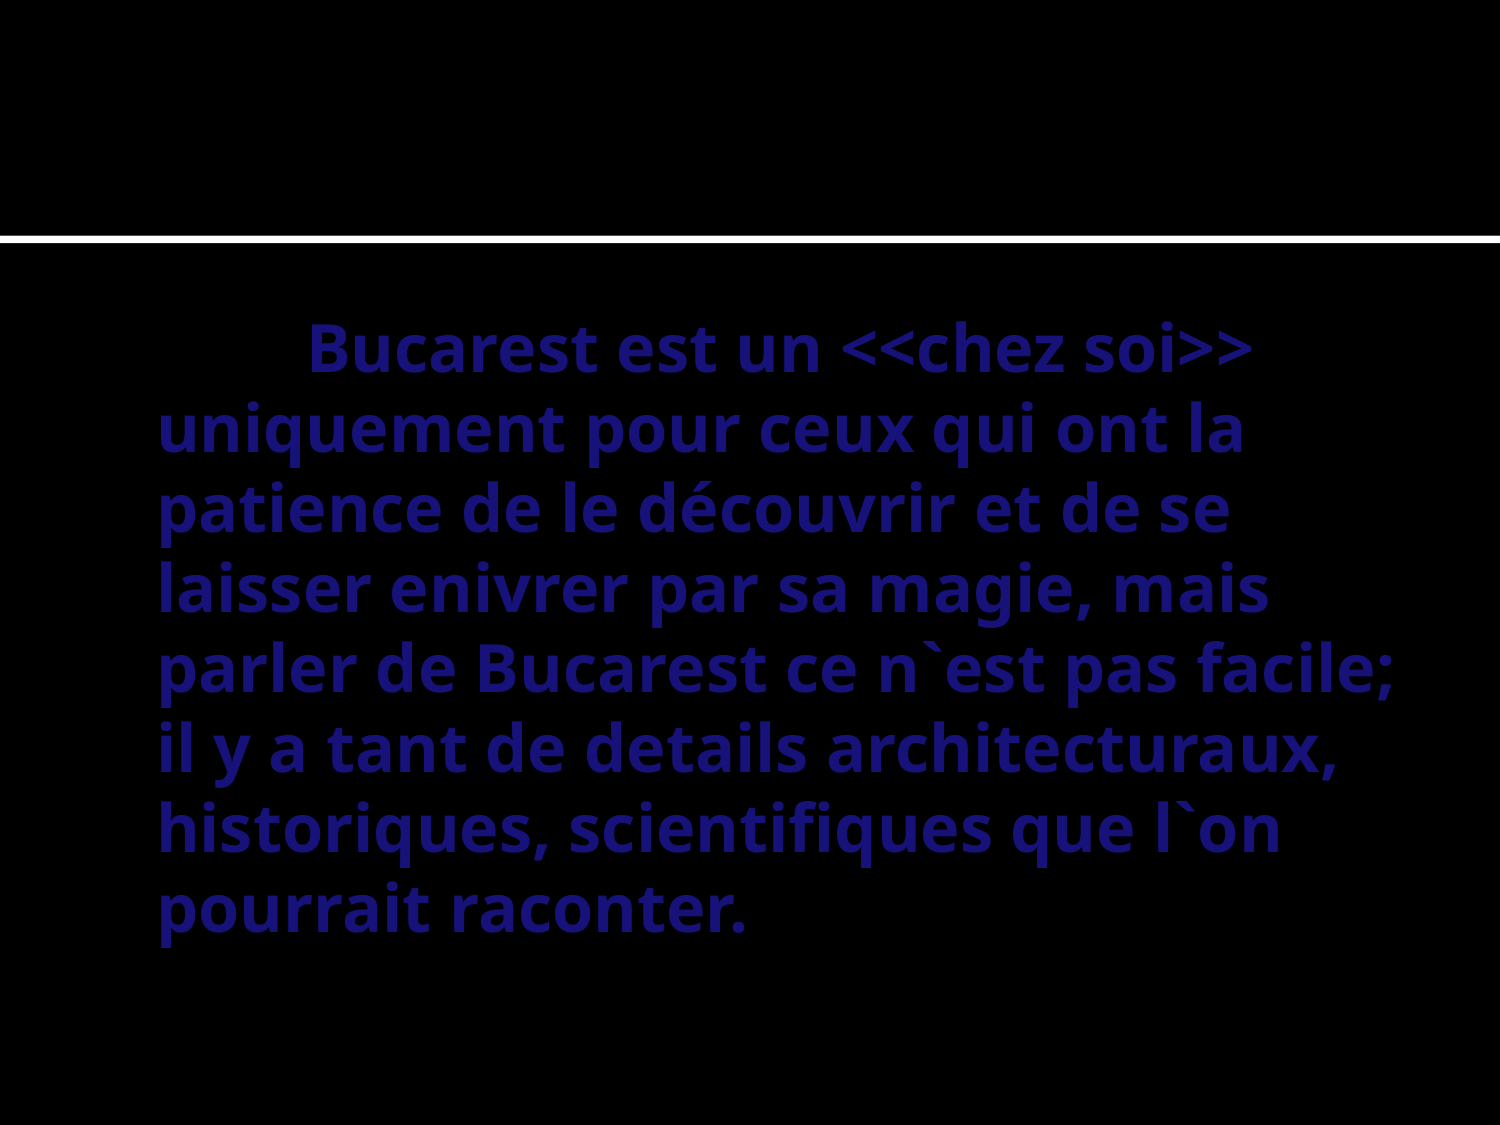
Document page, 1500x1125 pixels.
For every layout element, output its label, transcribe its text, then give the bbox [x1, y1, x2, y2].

list Bucarest est un <<chez soi>> uniquement pour ceux qui ont la patience de le découvrir et de se laisser enivrer par sa magie, mais parler de Bucarest ce n`est pas facile; il y a tant de details architecturaux, historiques, scientifiques que l`on pourrait raconter. [75, 291, 1425, 1050]
